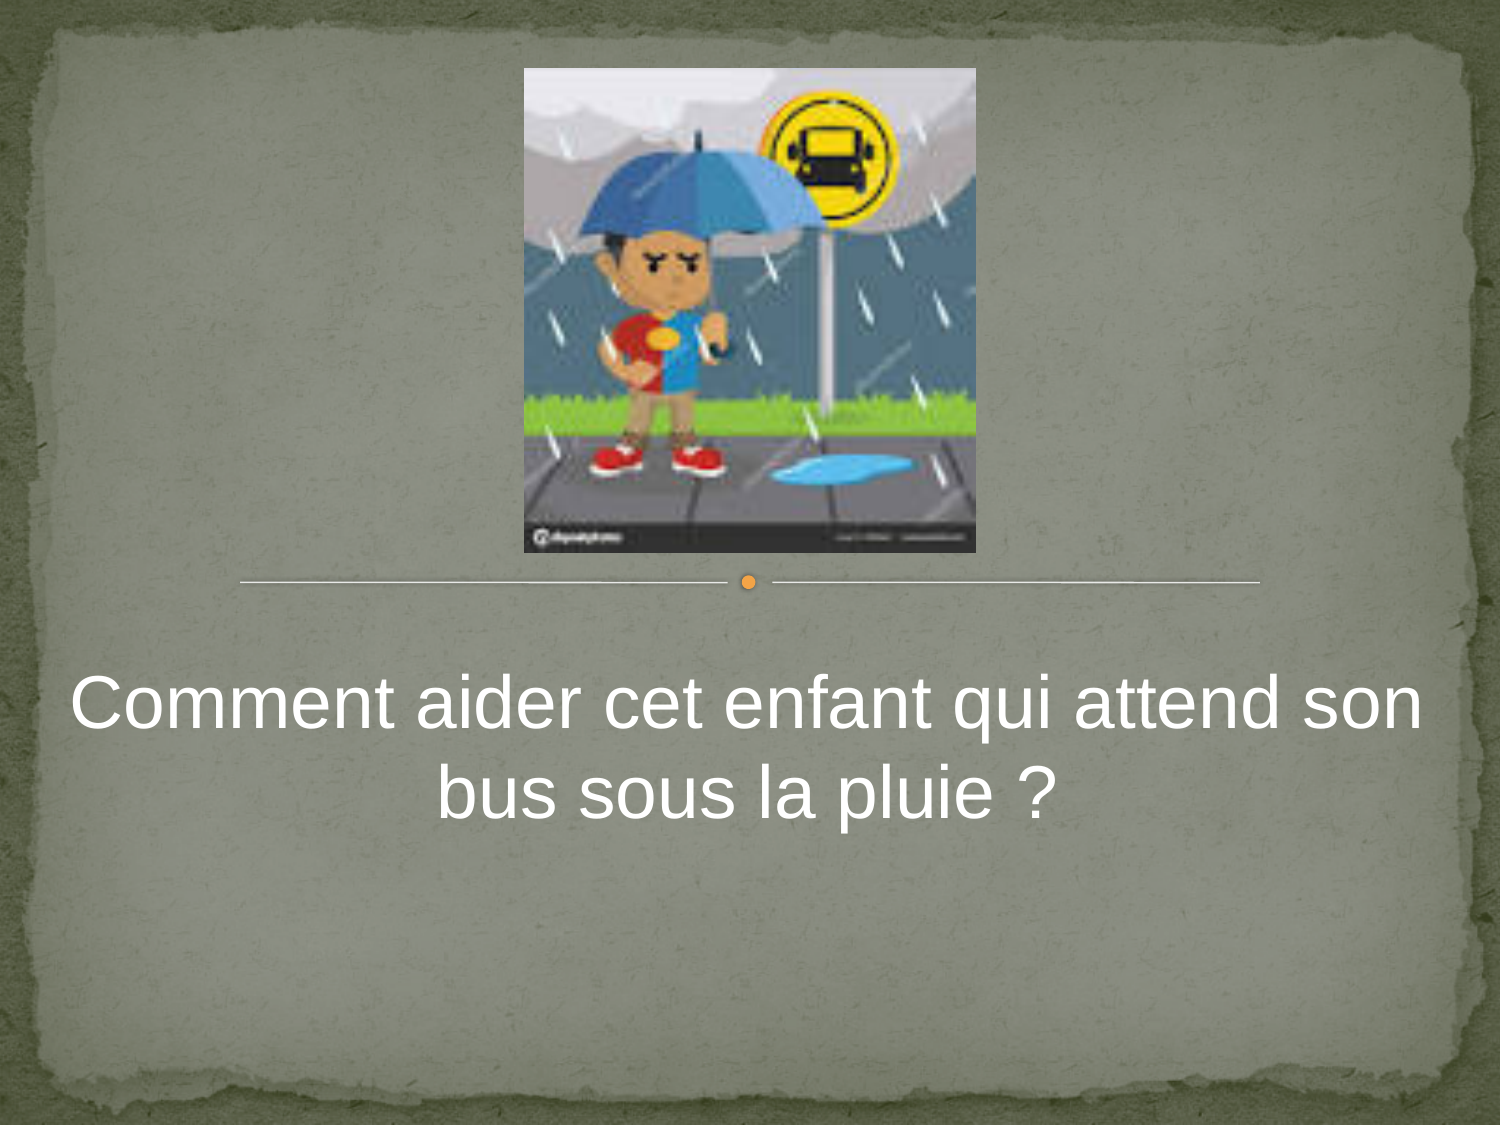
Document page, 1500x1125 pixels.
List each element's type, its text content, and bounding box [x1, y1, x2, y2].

text_box Comment aider cet enfant qui attend son bus sous la pluie ? [34, 645, 1460, 841]
picture [524, 68, 976, 553]
